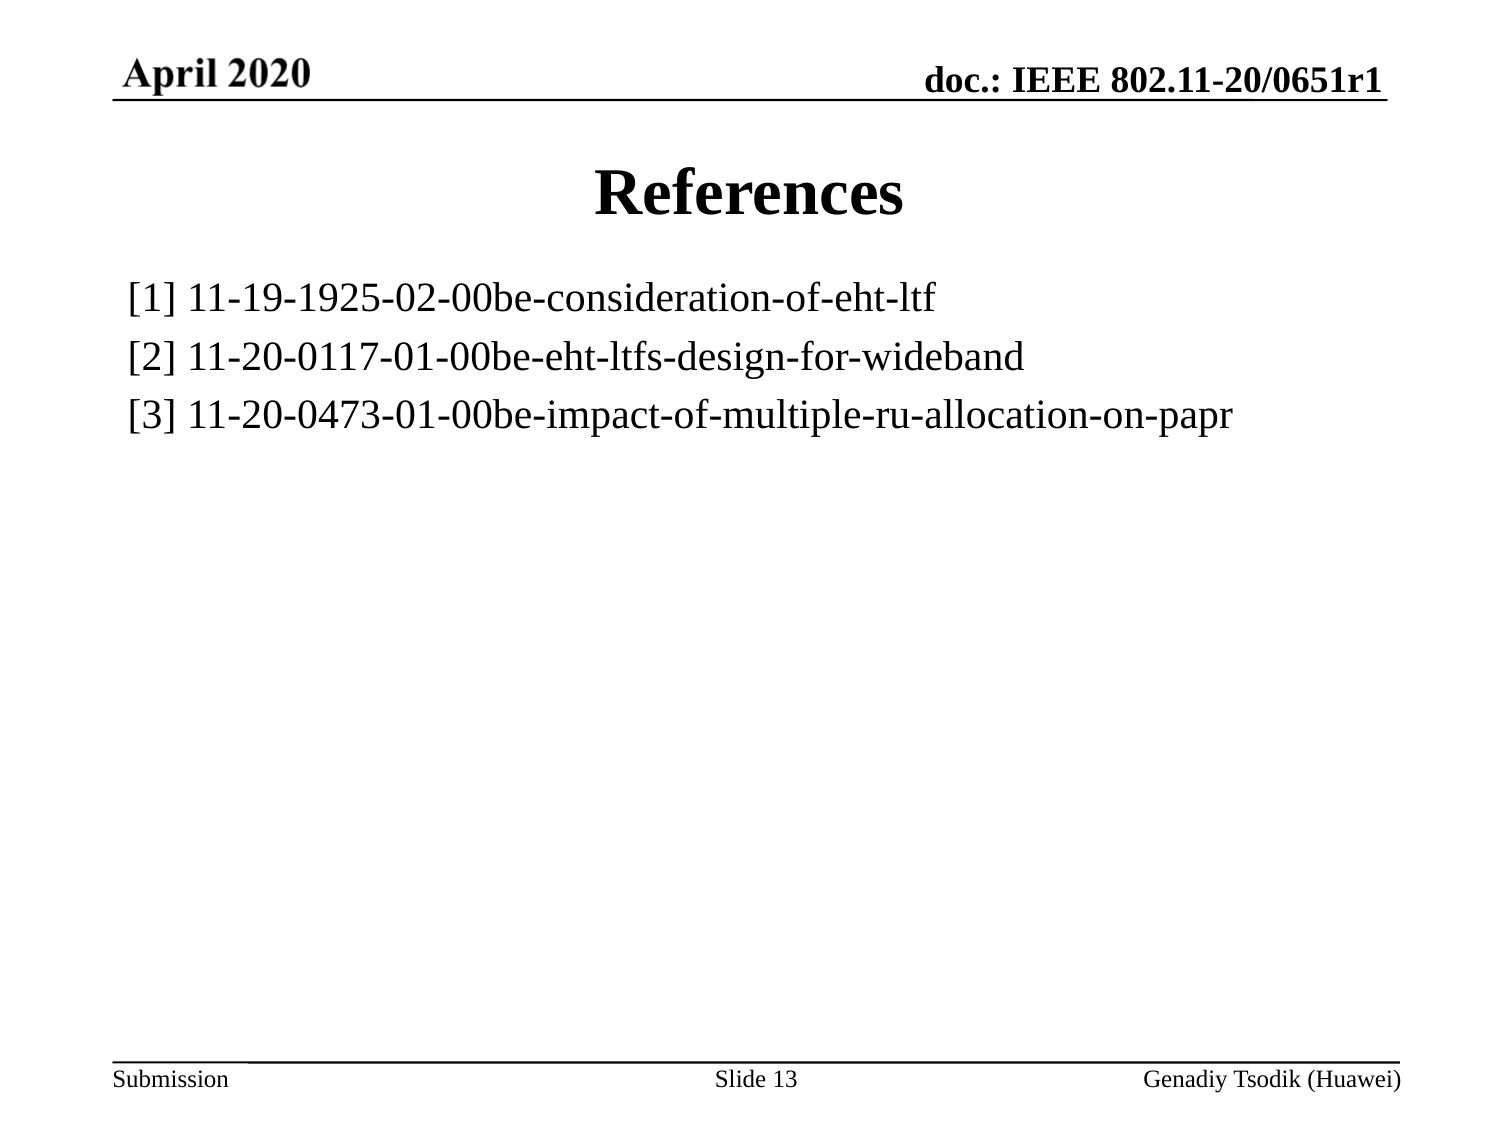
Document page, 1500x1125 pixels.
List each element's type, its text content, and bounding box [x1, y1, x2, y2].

title References [112, 112, 1388, 263]
list [1] 11-19-1925-02-00be-consideration-of-eht-ltf [2] 11-20-0117-01-00be-eht-ltfs-design-for-wideband [3] 11-20-0473-01-00be-impact-of-multiple-ru-allocation-on-papr [112, 263, 1388, 576]
footer Genadiy Tsodik (Huawei) [1139, 1061, 1402, 1093]
picture [96, 33, 363, 122]
slide_number Slide 13 [712, 1061, 800, 1093]
